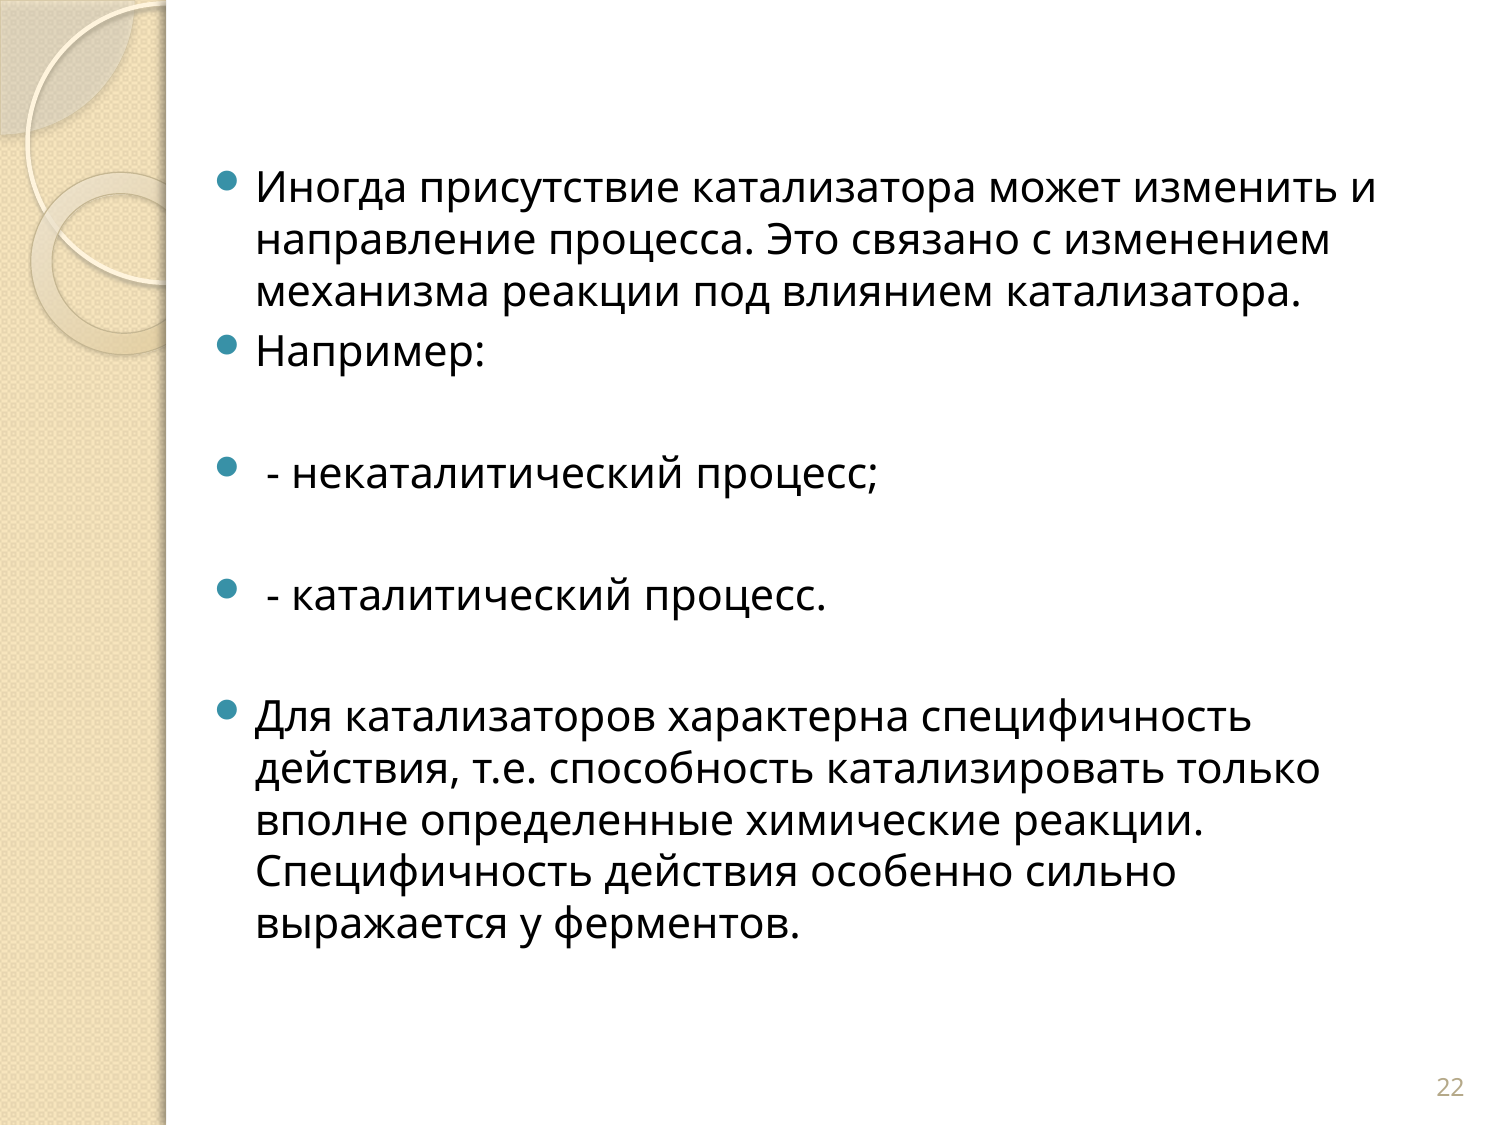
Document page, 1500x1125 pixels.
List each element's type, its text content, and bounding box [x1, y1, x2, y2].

list Иногда присутствие катализатора может изменить и направление процесса. Это связано с изменением механизма реакции под влиянием катализатора. Например: - некаталитический процесс; - каталитический процесс. Для катализаторов характерна специфичность действия, т.е. способность катализировать только вполне определенные химические реакции. Специфичность действия особенно сильно выражается у ферментов. [187, 152, 1430, 973]
slide_number 22 [1413, 1034, 1488, 1113]
